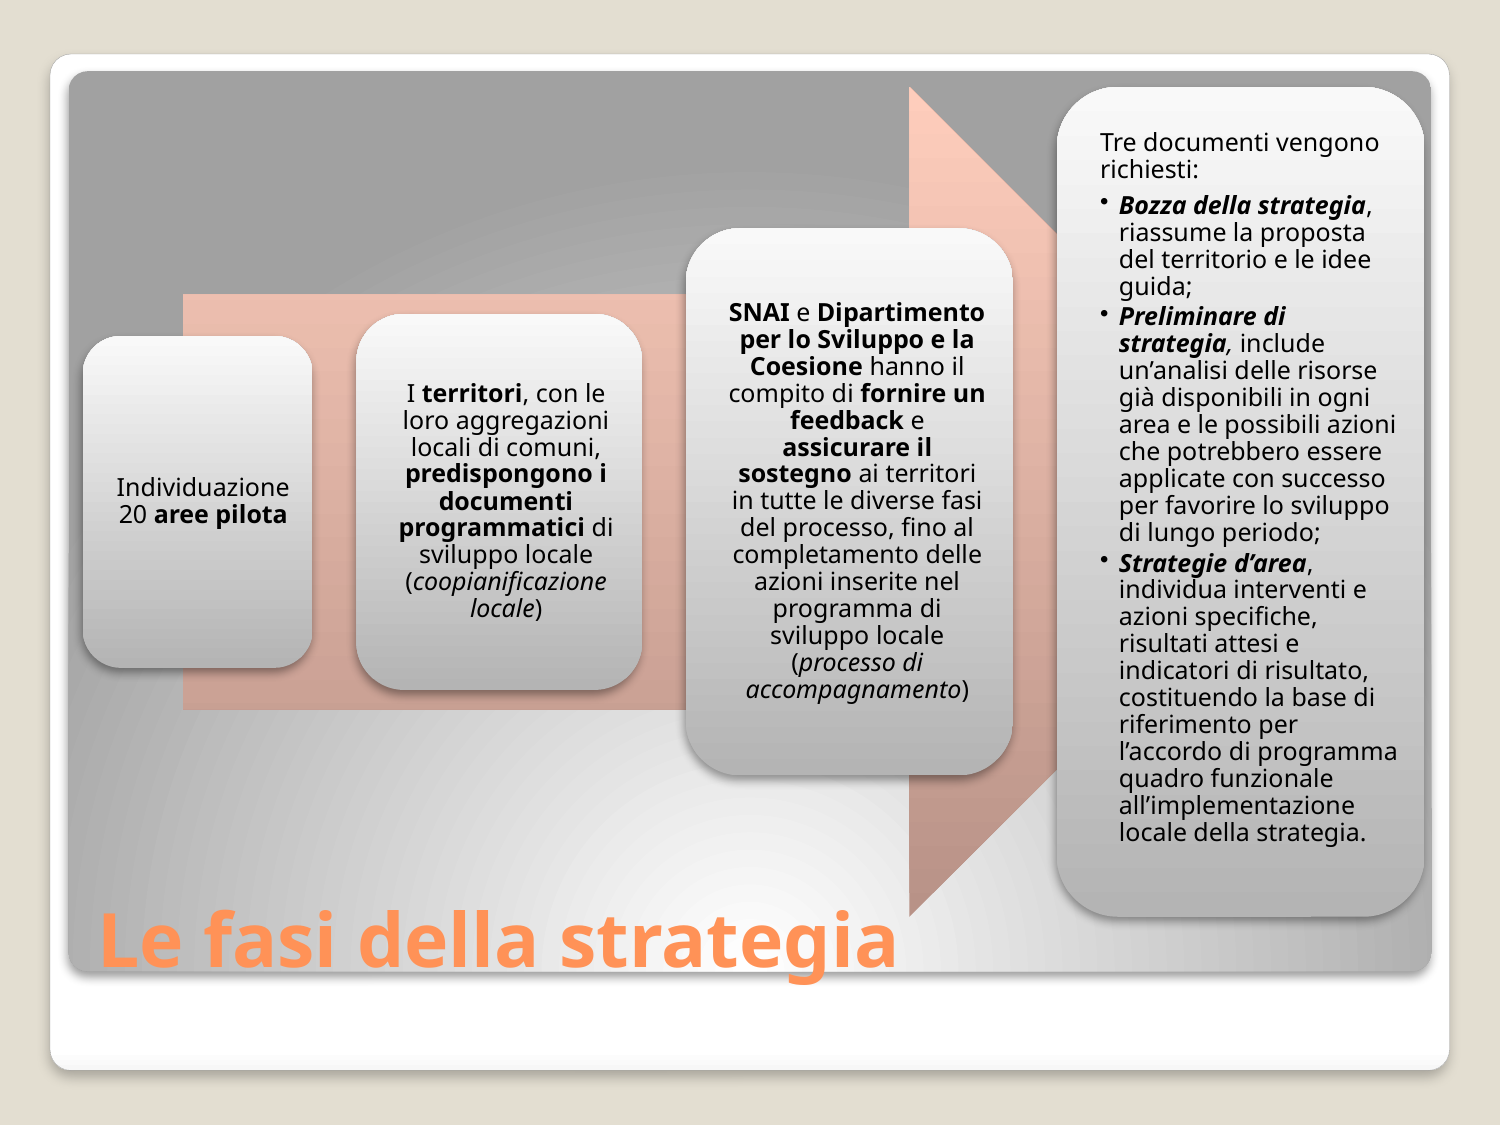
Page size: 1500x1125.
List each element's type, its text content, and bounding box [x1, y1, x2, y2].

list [82, 86, 1426, 917]
title Le fasi della strategia [82, 928, 1425, 990]
